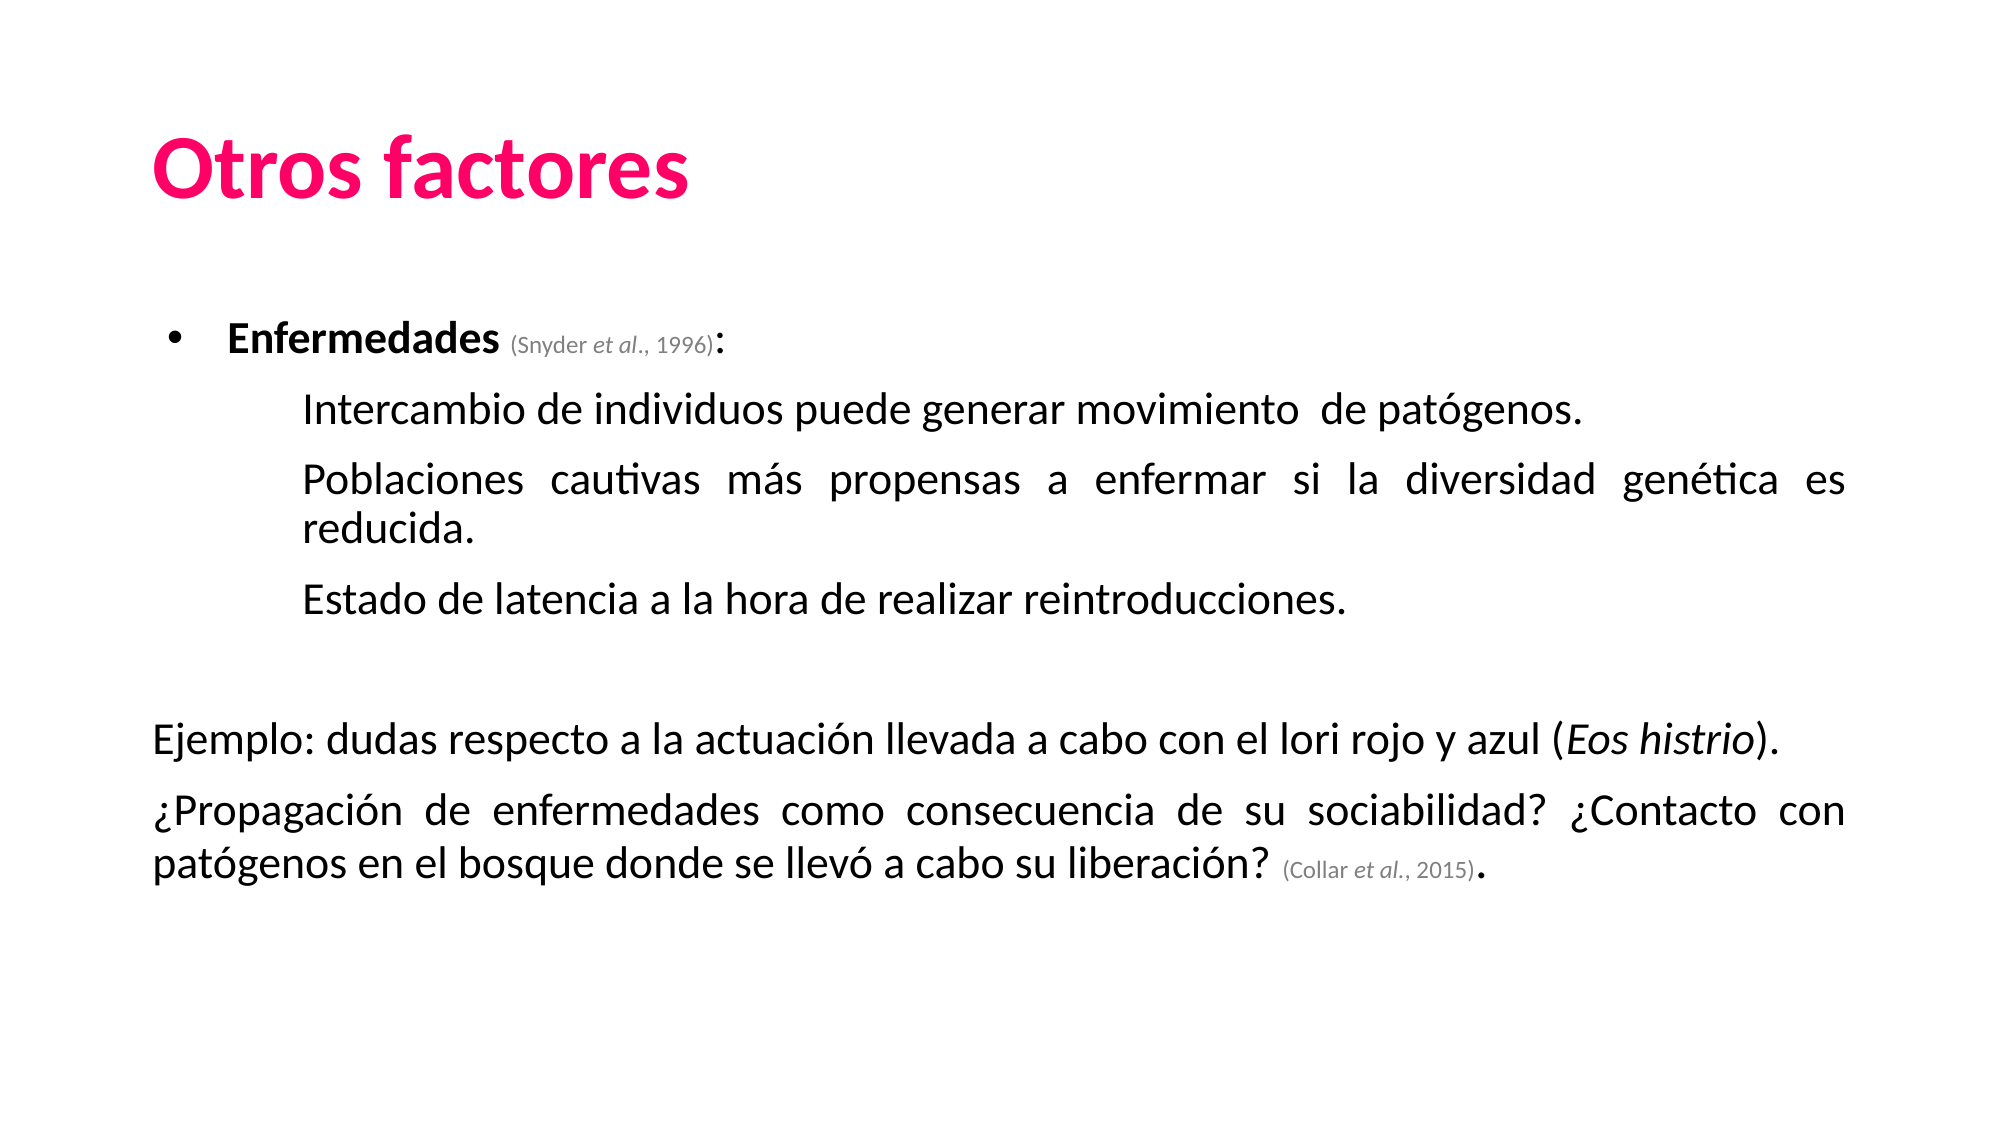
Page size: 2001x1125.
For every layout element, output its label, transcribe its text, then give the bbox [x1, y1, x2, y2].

title Otros factores [137, 59, 1863, 278]
list Enfermedades (Snyder et al., 1996): Intercambio de individuos puede generar movimiento de patógenos. Poblaciones cautivas más propensas a enfermar si la diversidad genética es reducida. Estado de latencia a la hora de realizar reintroducciones. Ejemplo: dudas respecto a la actuación llevada a cabo con el lori rojo y azul (Eos histrio). ¿Propagación de enfermedades como consecuencia de su sociabilidad? ¿Contacto con patógenos en el bosque donde se llevó a cabo su liberación? (Collar et al., 2015). [137, 299, 1863, 1014]
